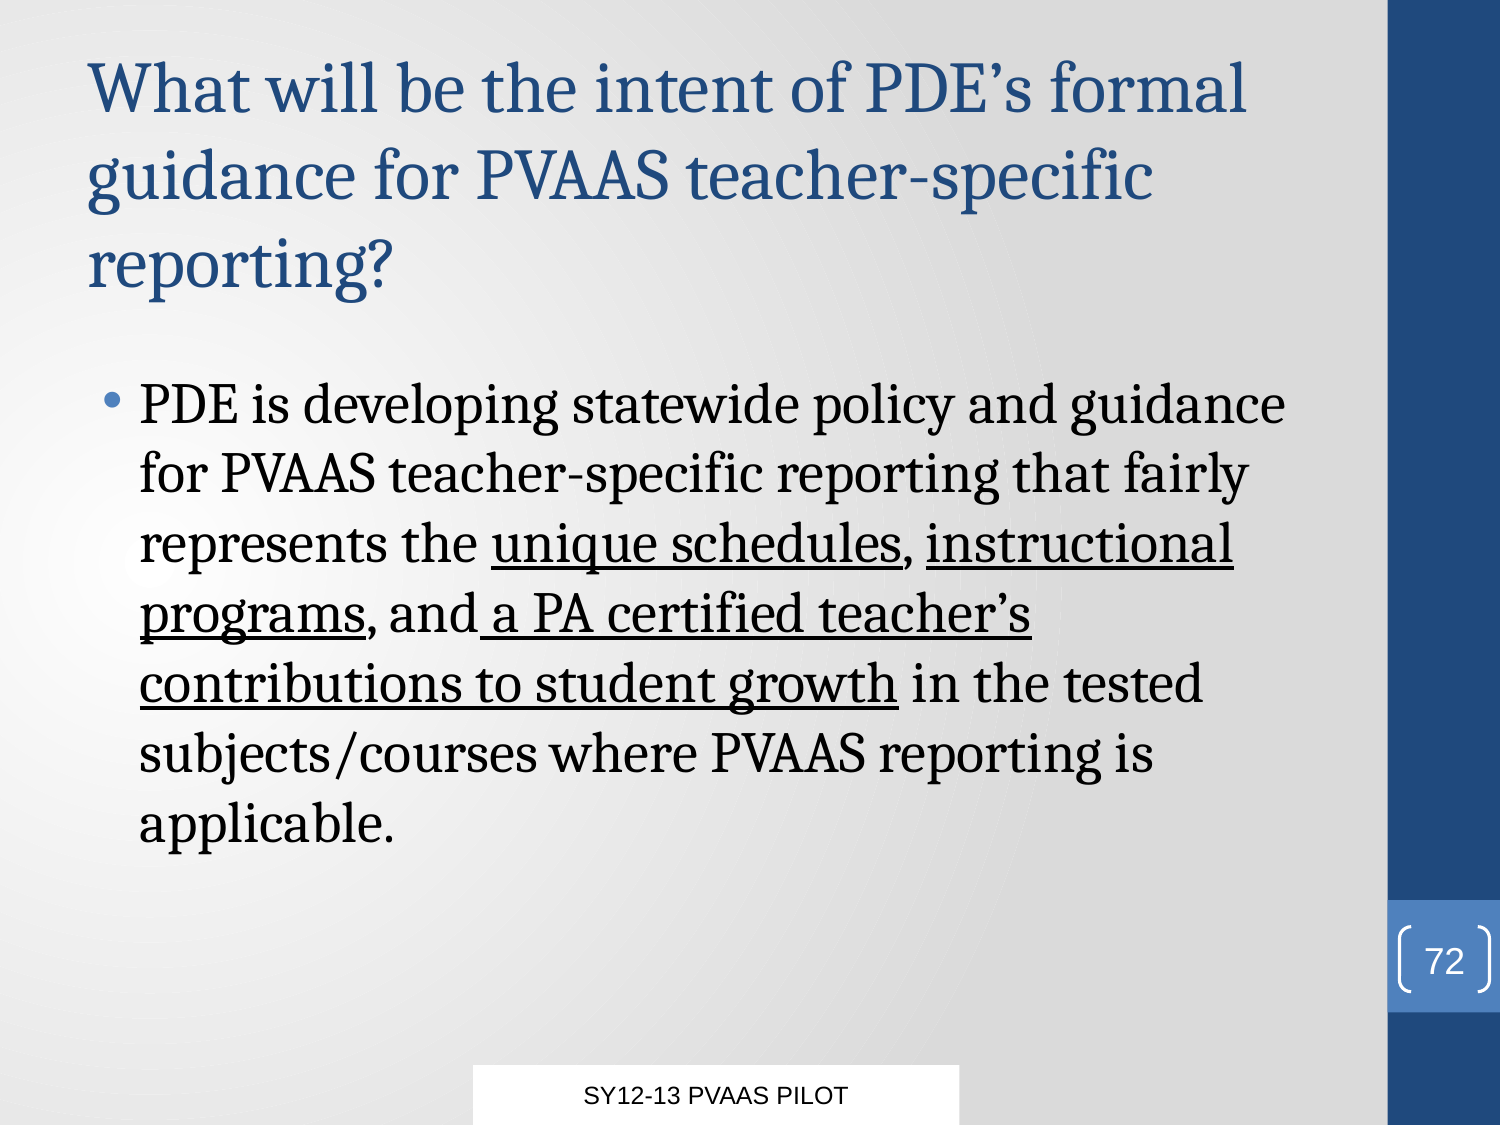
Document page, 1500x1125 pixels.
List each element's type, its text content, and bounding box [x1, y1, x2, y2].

title What will be the intent of PDE’s formal guidance for PVAAS teacher-specific reporting? [72, 120, 1323, 308]
footer SY12-13 PVAAS PILOT [473, 1065, 960, 1125]
list PDE is developing statewide policy and guidance for PVAAS teacher-specific reporting that fairly represents the unique schedules, instructional programs, and a PA certified teacher’s contributions to student growth in the tested subjects/courses where PVAAS reporting is applicable. [68, 357, 1319, 975]
slide_number 72 [1397, 925, 1492, 994]
